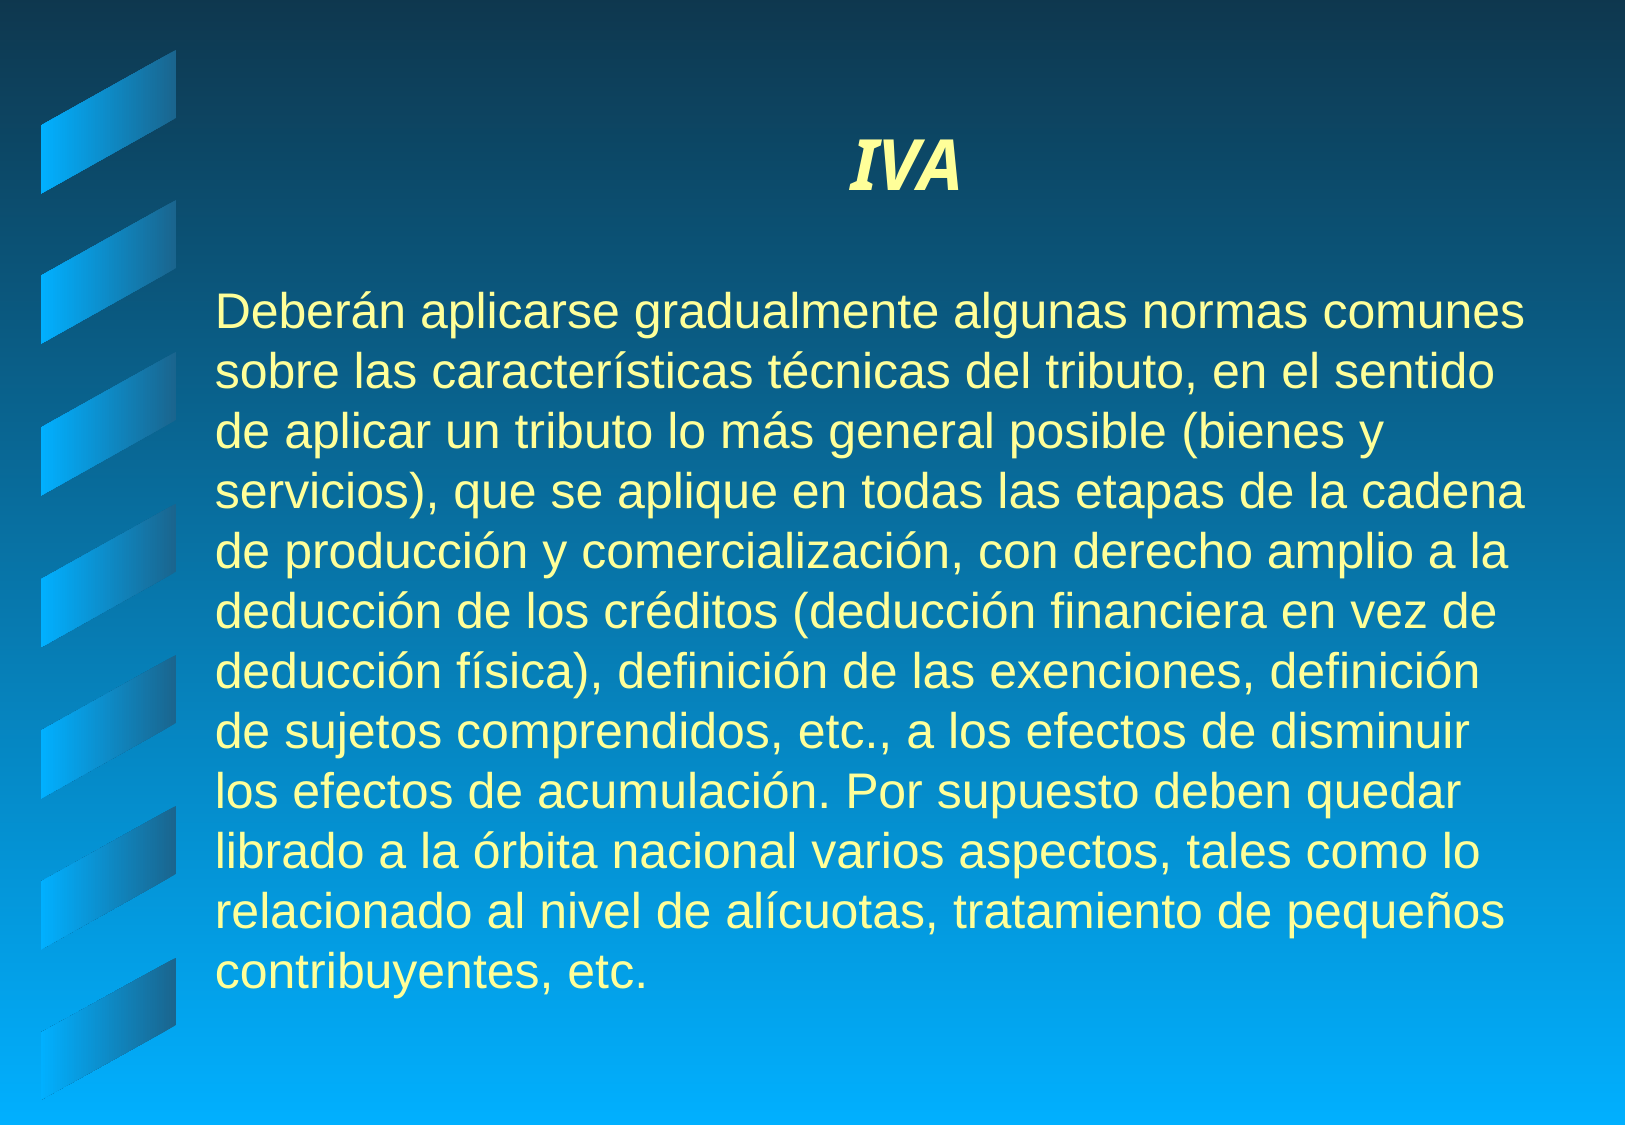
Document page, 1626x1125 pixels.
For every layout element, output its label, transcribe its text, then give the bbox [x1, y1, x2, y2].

text_box Deberán aplicarse gradualmente algunas normas comunes sobre las características técnicas del tributo, en el sentido de aplicar un tributo lo más general posible (bienes y servicios), que se aplique en todas las etapas de la cadena de producción y comercialización, con derecho amplio a la deducción de los créditos (deducción financiera en vez de deducción física), definición de las exenciones, definición de sujetos comprendidos, etc., a los efectos de disminuir los efectos de acumulación. Por supuesto deben quedar librado a la órbita nacional varios aspectos, tales como lo relacionado al nivel de alícuotas, tratamiento de pequeños contribuyentes, etc. [199, 271, 1550, 1007]
title IVA [216, 68, 1599, 213]
